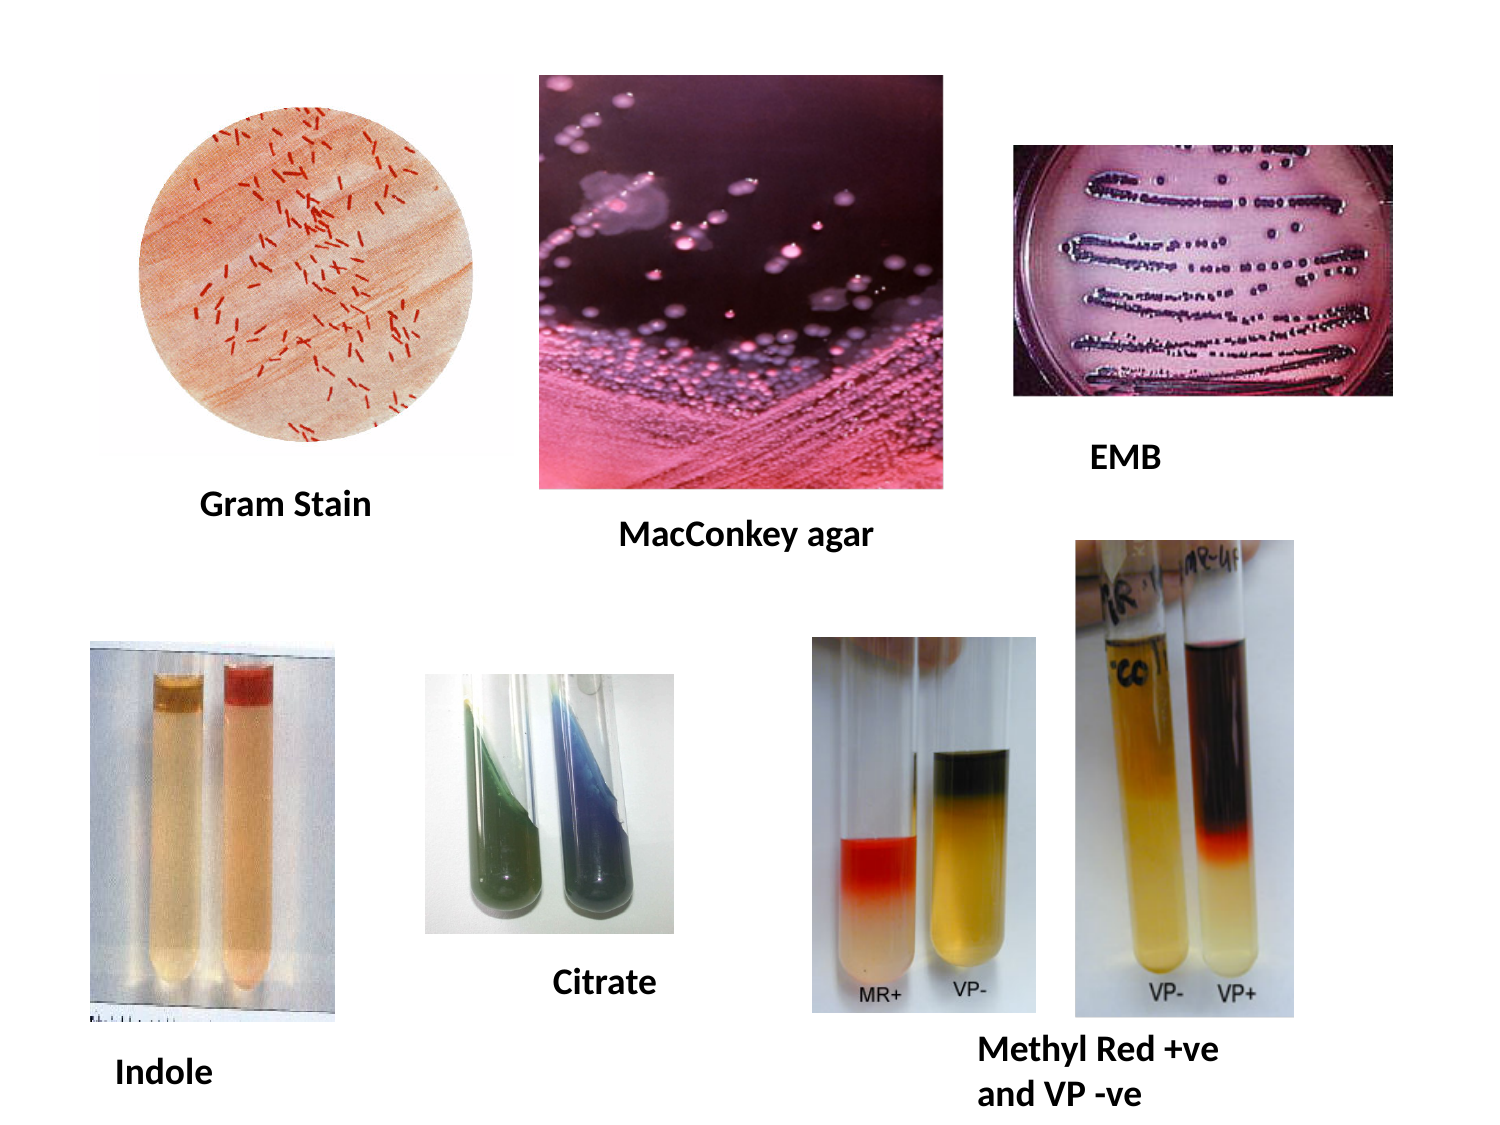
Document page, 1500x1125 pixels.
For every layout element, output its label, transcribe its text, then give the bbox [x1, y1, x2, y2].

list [539, 74, 945, 491]
picture [1074, 539, 1294, 1019]
text_box Indole [100, 1039, 229, 1100]
text_box Citrate [538, 949, 673, 1010]
picture [1012, 145, 1393, 398]
text_box MacConkey agar [603, 501, 890, 562]
picture [424, 674, 674, 934]
picture [90, 641, 335, 1022]
text_box Methyl Red +ve and VP -ve [962, 1016, 1299, 1122]
text_box EMB [1074, 424, 1188, 485]
text_box Gram Stain [185, 477, 388, 532]
picture [812, 637, 1036, 1013]
picture [99, 74, 514, 469]
